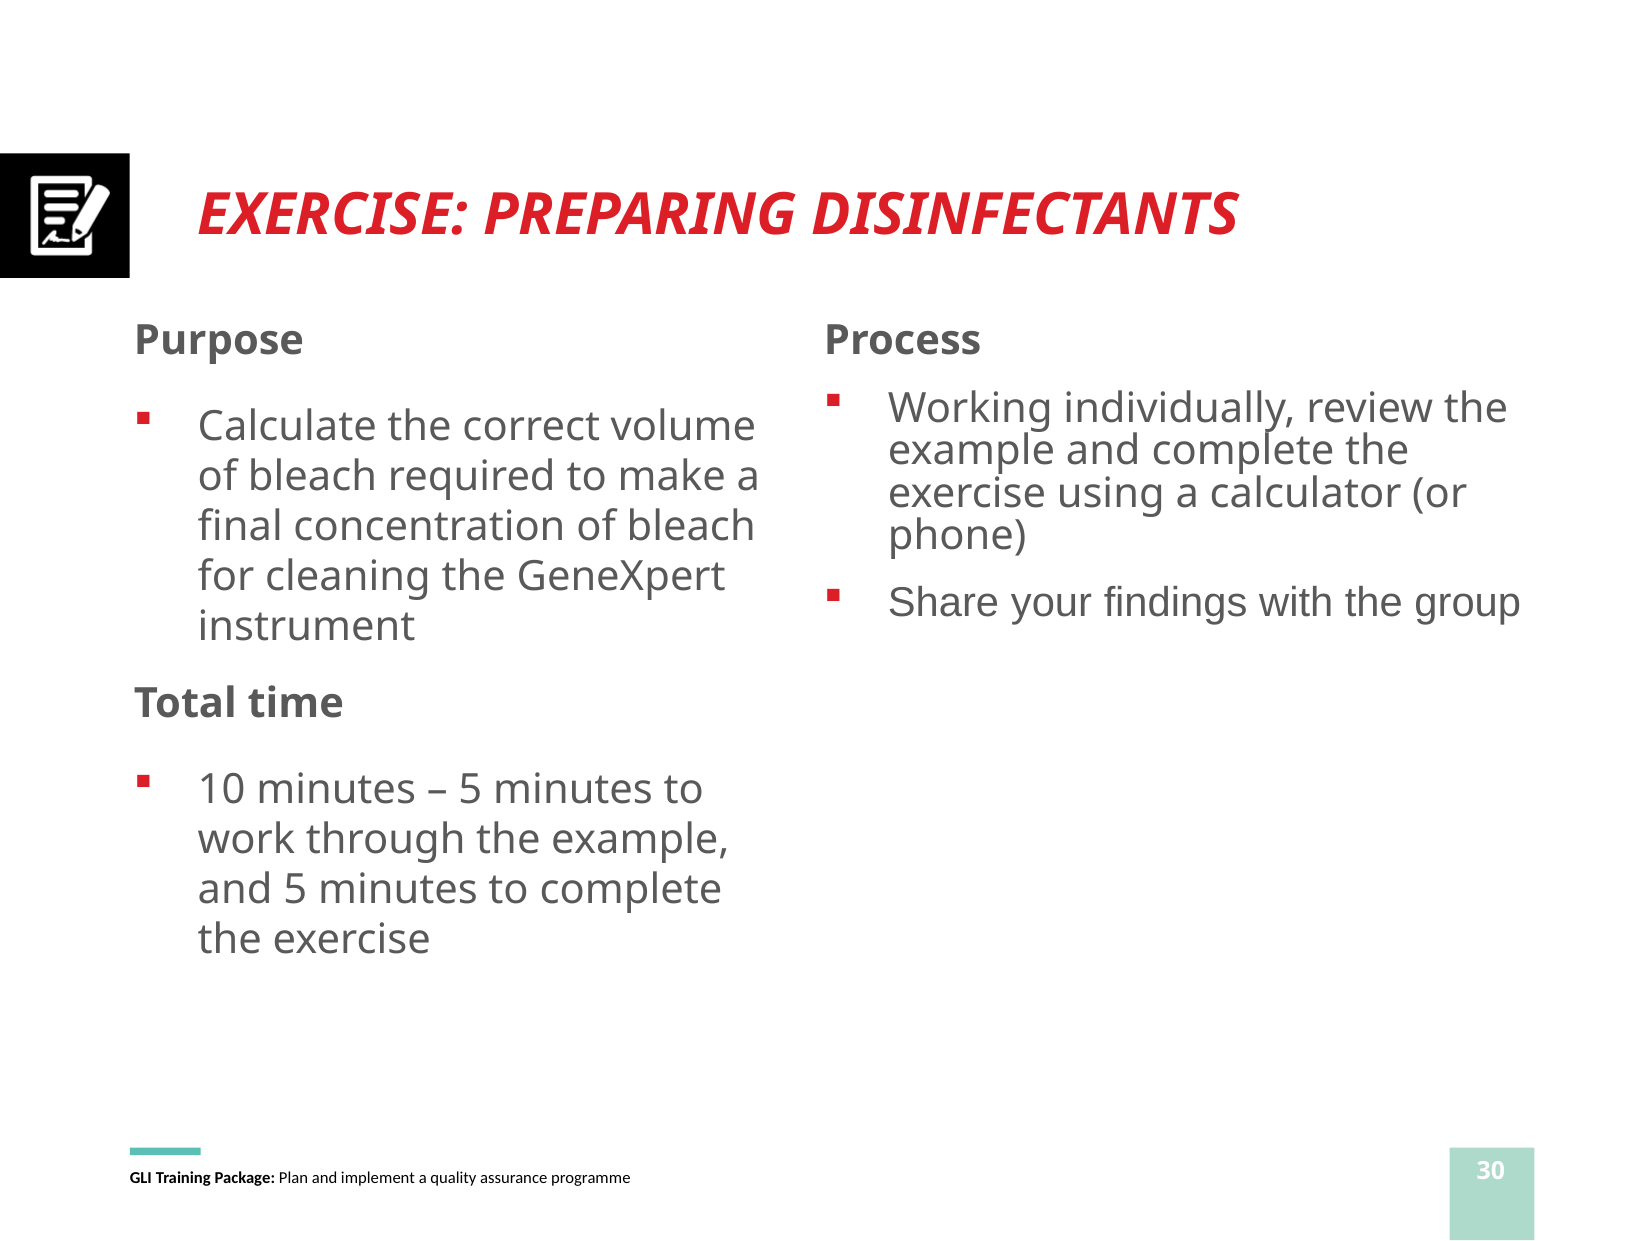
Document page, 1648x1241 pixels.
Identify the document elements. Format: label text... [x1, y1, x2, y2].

picture [12, 158, 122, 270]
title EXERCISE: PREPARING DISINFECTANTS [197, 153, 1450, 278]
text_box Purpose Calculate the correct volume of bleach required to make a final concentration of bleach for cleaning the GeneXpert instrument Total time 10 minutes – 5 minutes to work through the example, and 5 minutes to complete the exercise [133, 320, 786, 962]
text_box Process Working individually, review the example and complete the exercise using a calculator (or phone) Share your findings with the group [823, 320, 1535, 761]
